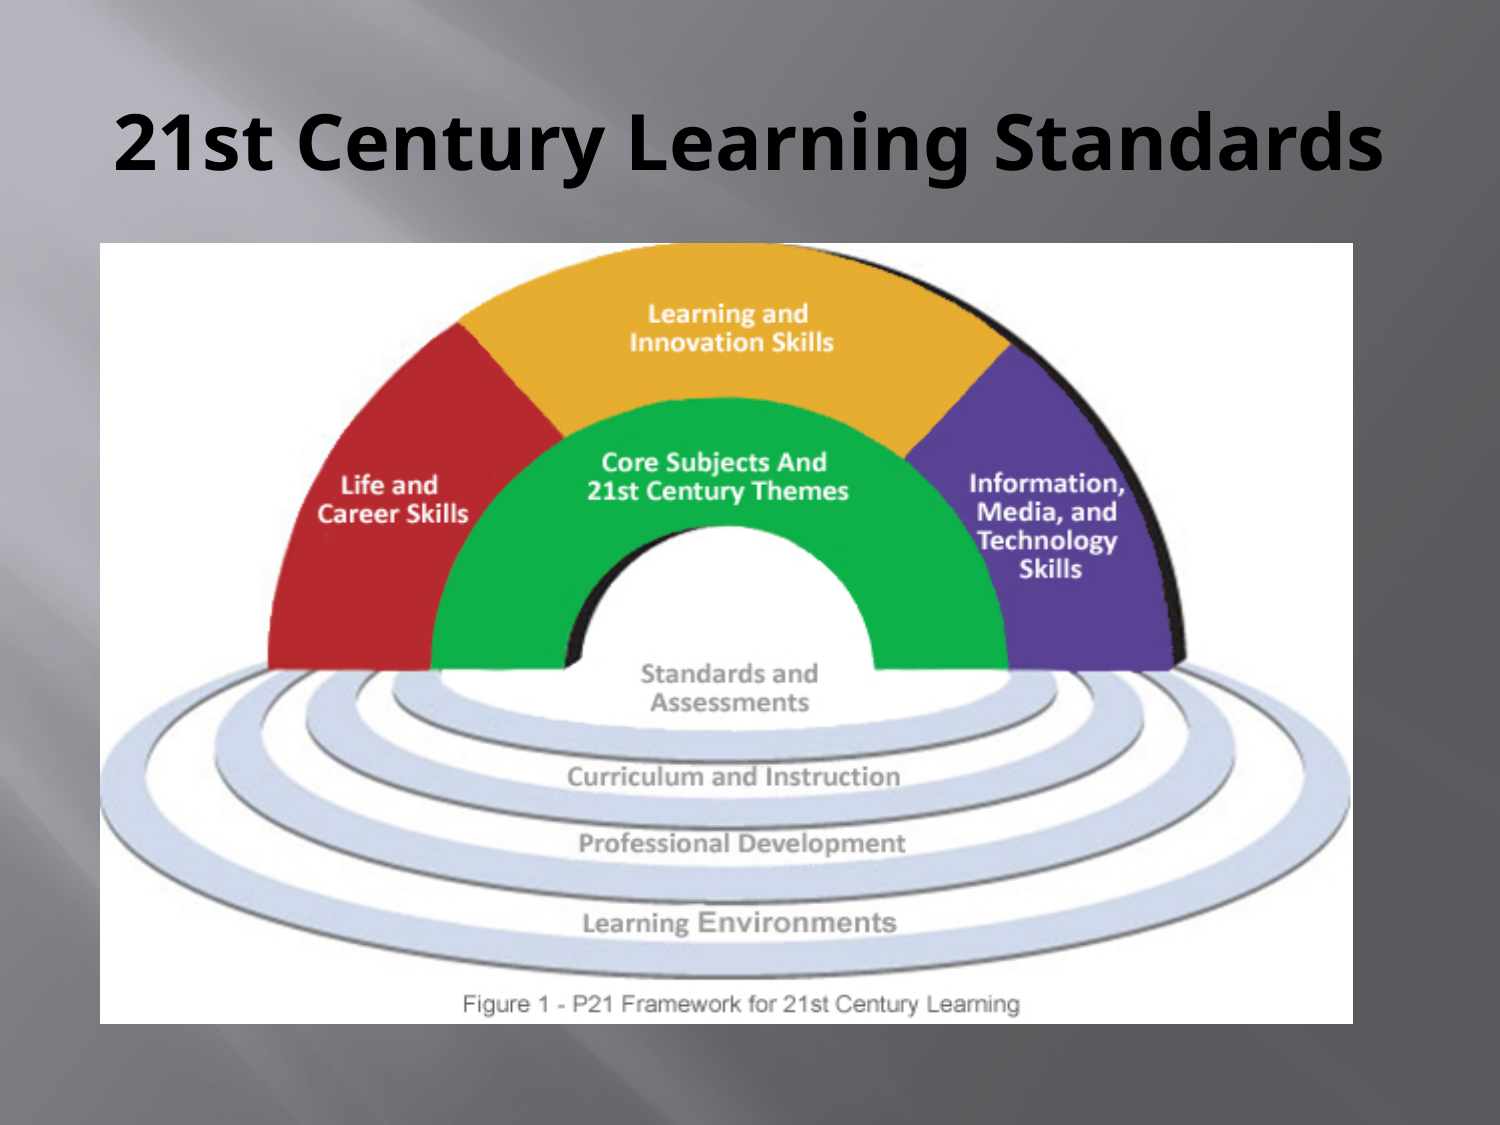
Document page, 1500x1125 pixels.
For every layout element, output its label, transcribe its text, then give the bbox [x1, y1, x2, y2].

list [100, 243, 1353, 1024]
title 21st Century Learning Standards [75, 45, 1425, 233]
